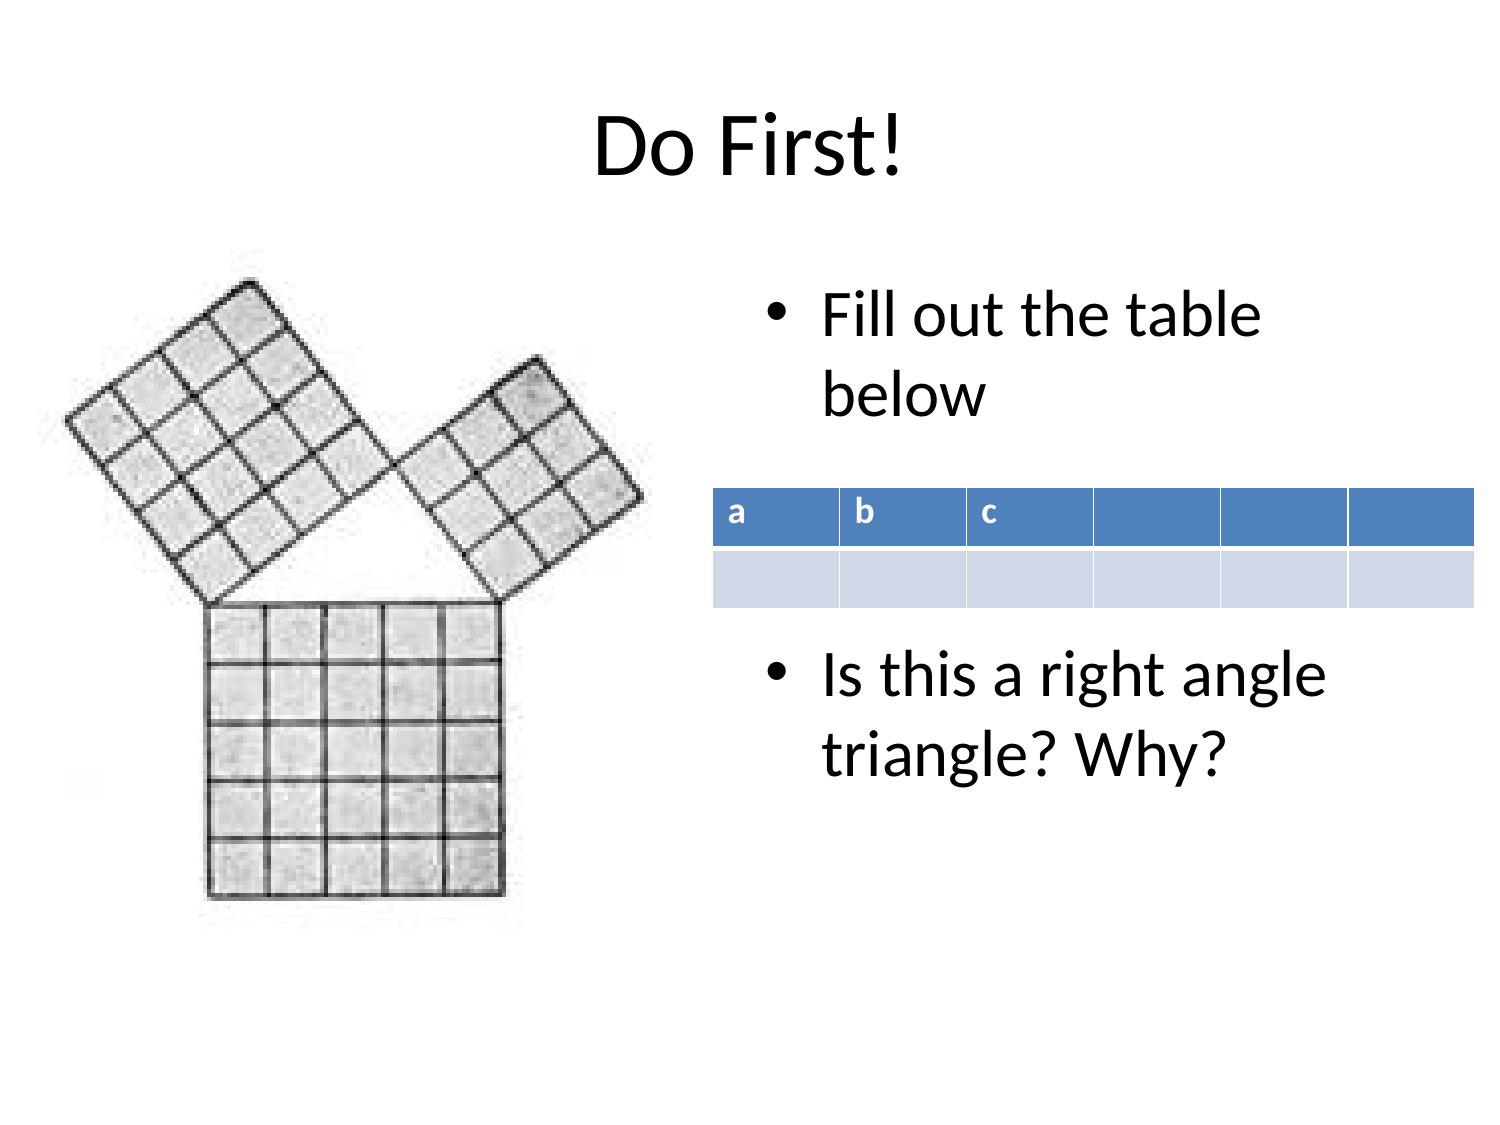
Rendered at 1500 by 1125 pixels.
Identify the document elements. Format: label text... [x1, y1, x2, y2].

list Fill out the table below Is this a right angle triangle? Why? [750, 262, 1425, 487]
list Fill out the table below Is this a right angle triangle? Why? [750, 610, 1425, 1005]
title Do First! [75, 45, 1425, 233]
picture [37, 249, 681, 938]
